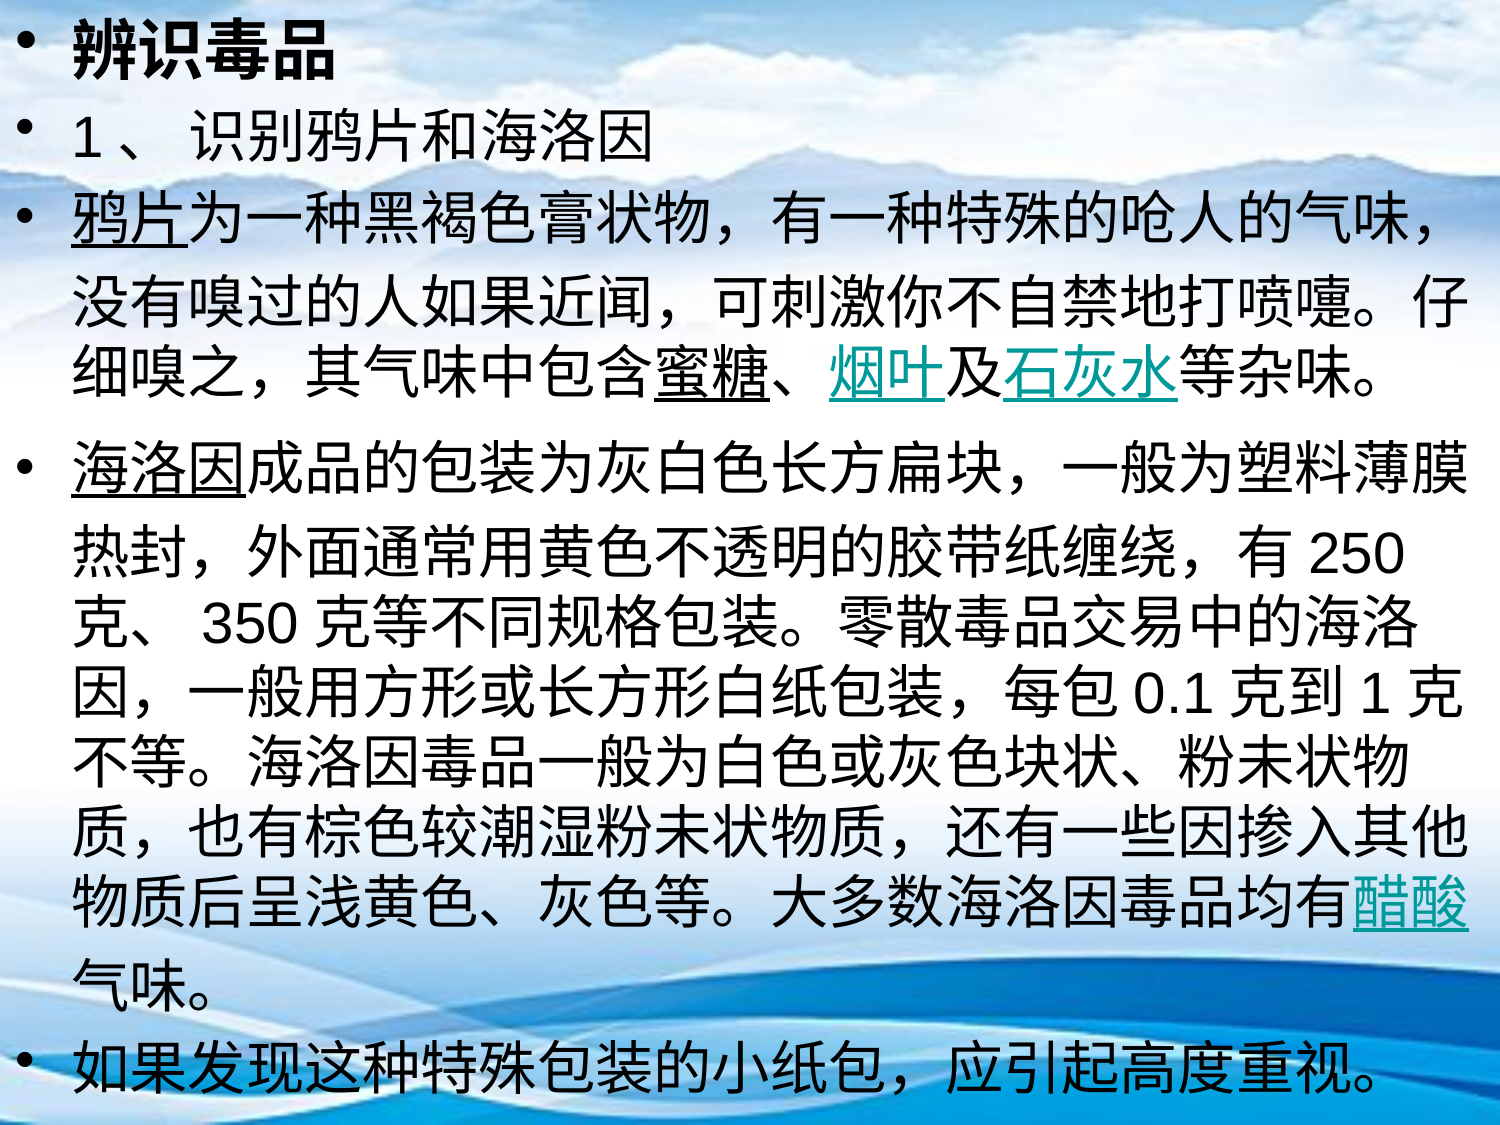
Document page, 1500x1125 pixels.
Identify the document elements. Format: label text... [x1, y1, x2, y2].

list 辨识毒品 1、 识别鸦片和海洛因 鸦片为一种黑褐色膏状物，有一种特殊的呛人的气味，没有嗅过的人如果近闻，可刺激你不自禁地打喷嚏。仔细嗅之，其气味中包含蜜糖、烟叶及石灰水等杂味。 海洛因成品的包装为灰白色长方扁块，一般为塑料薄膜热封，外面通常用黄色不透明的胶带纸缠绕，有250克、350克等不同规格包装。零散毒品交易中的海洛因，一般用方形或长方形白纸包装，每包0.1克到1克不等。海洛因毒品一般为白色或灰色块状、粉未状物质，也有棕色较潮湿粉未状物质，还有一些因掺入其他物质后呈浅黄色、灰色等。大多数海洛因毒品均有醋酸气味。 如果发现这种特殊包装的小纸包，应引起高度重视。 [0, 0, 1500, 1125]
